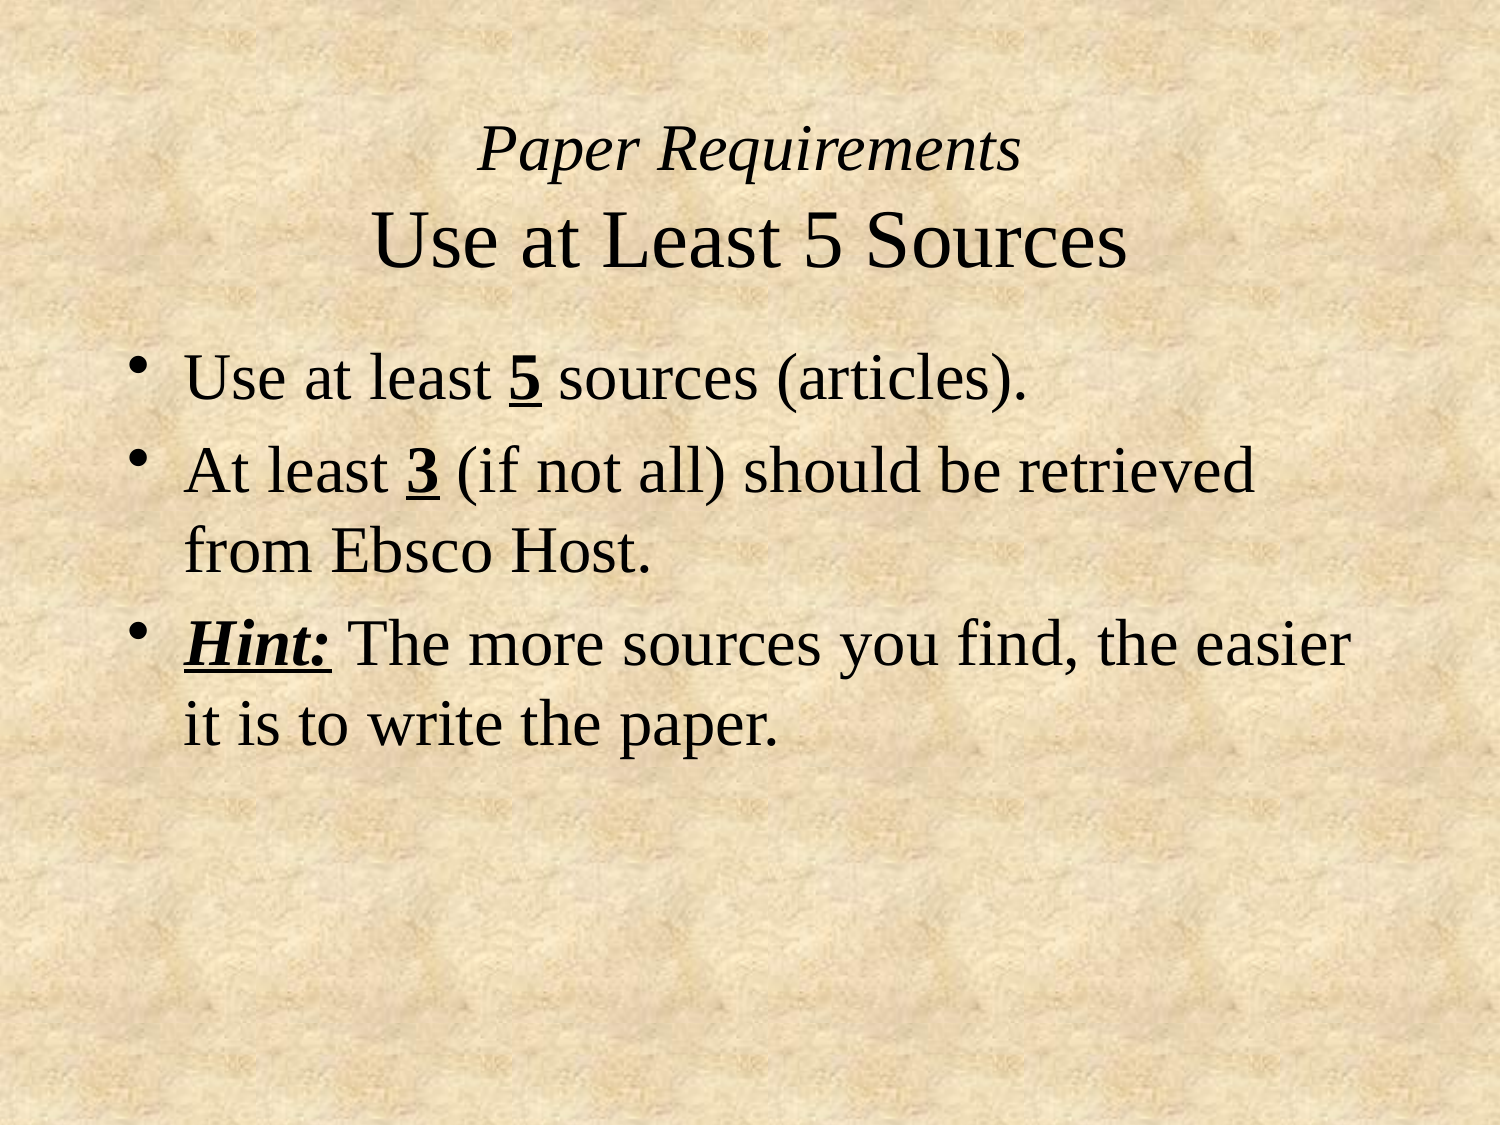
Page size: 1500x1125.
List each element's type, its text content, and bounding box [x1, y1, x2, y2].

picture [0, 0, 1500, 1125]
title Paper Requirements Use at Least 5 Sources [112, 99, 1388, 288]
list Use at least 5 sources (articles). At least 3 (if not all) should be retrieved from Ebsco Host. Hint: The more sources you find, the easier it is to write the paper. [112, 324, 1388, 1001]
